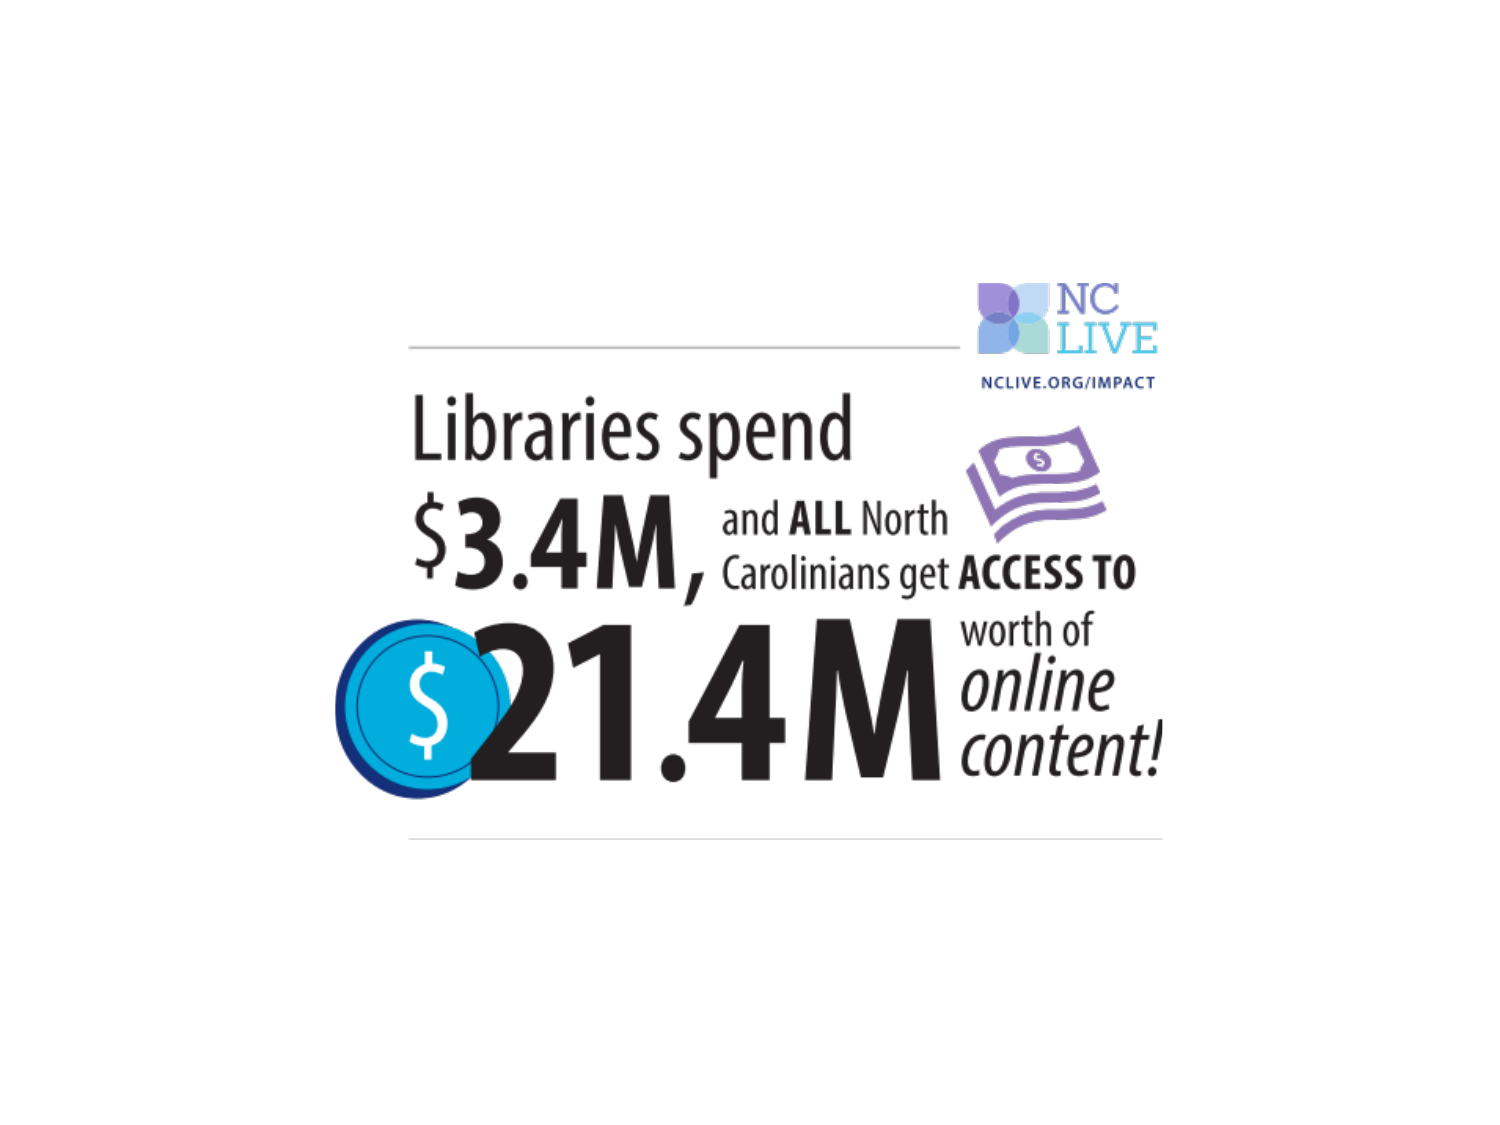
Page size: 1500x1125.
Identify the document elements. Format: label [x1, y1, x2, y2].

picture [335, 283, 1163, 840]
